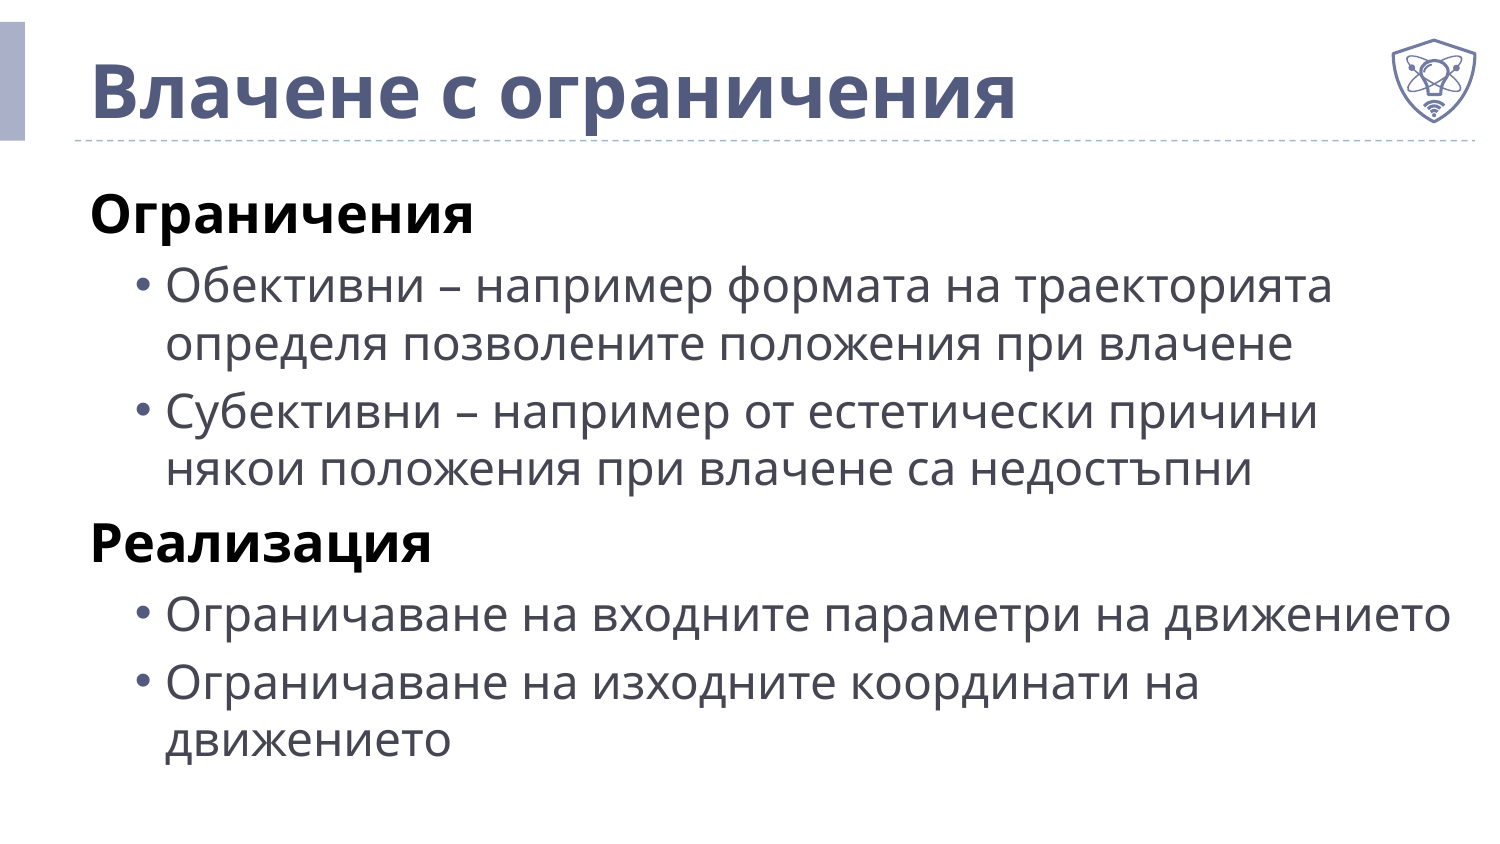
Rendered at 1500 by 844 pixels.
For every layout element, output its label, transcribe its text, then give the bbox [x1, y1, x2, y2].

title Влачене с ограничения [75, 18, 1475, 141]
list Ограничения Обективни – например формата на траекторията определя позволените положения при влачене Субективни – например от естетически причини някои положения при влачене са недостъпни Реализация Ограничаване на входните параметри на движението Ограничаване на изходните координати на движението [75, 171, 1475, 835]
